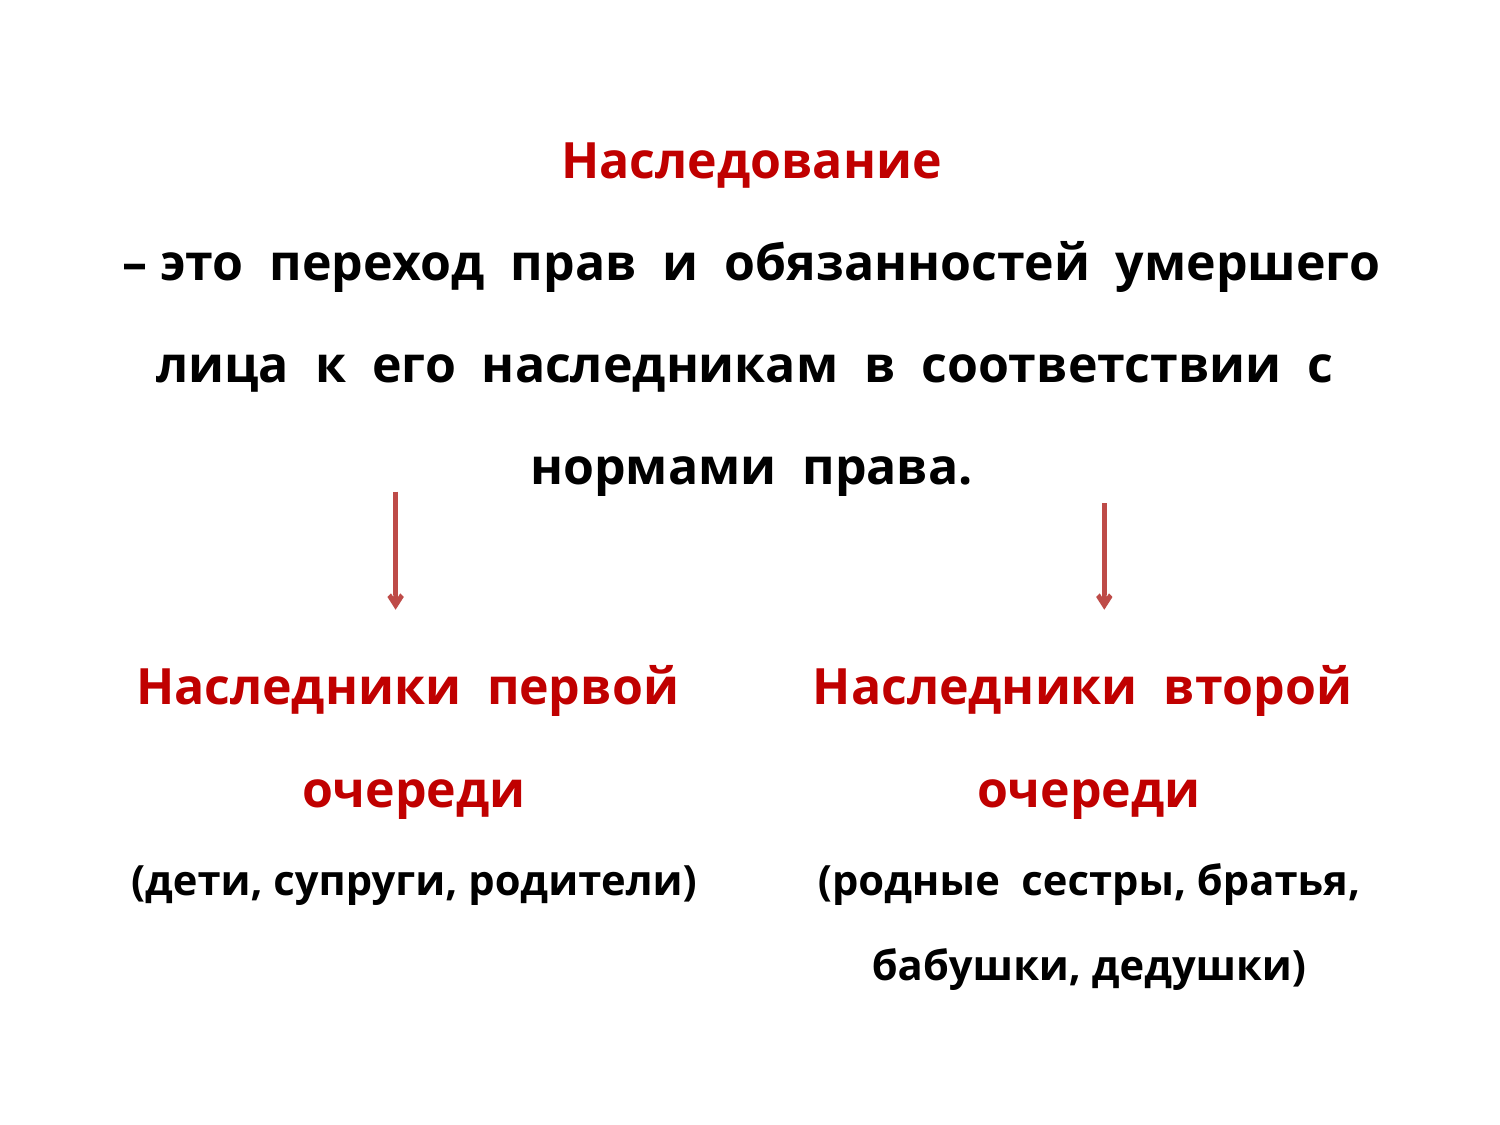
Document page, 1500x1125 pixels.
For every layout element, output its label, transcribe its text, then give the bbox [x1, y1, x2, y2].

title Наследование – это переход прав и обязанностей умершего лица к его наследникам в соответствии с нормами права. [76, 137, 1427, 504]
table_header Наследники первой очереди (дети, супруги, родители) [77, 610, 752, 1069]
table_header Наследники второй очереди (родные сестры, братья, бабушки, дедушки) [752, 610, 1427, 1069]
